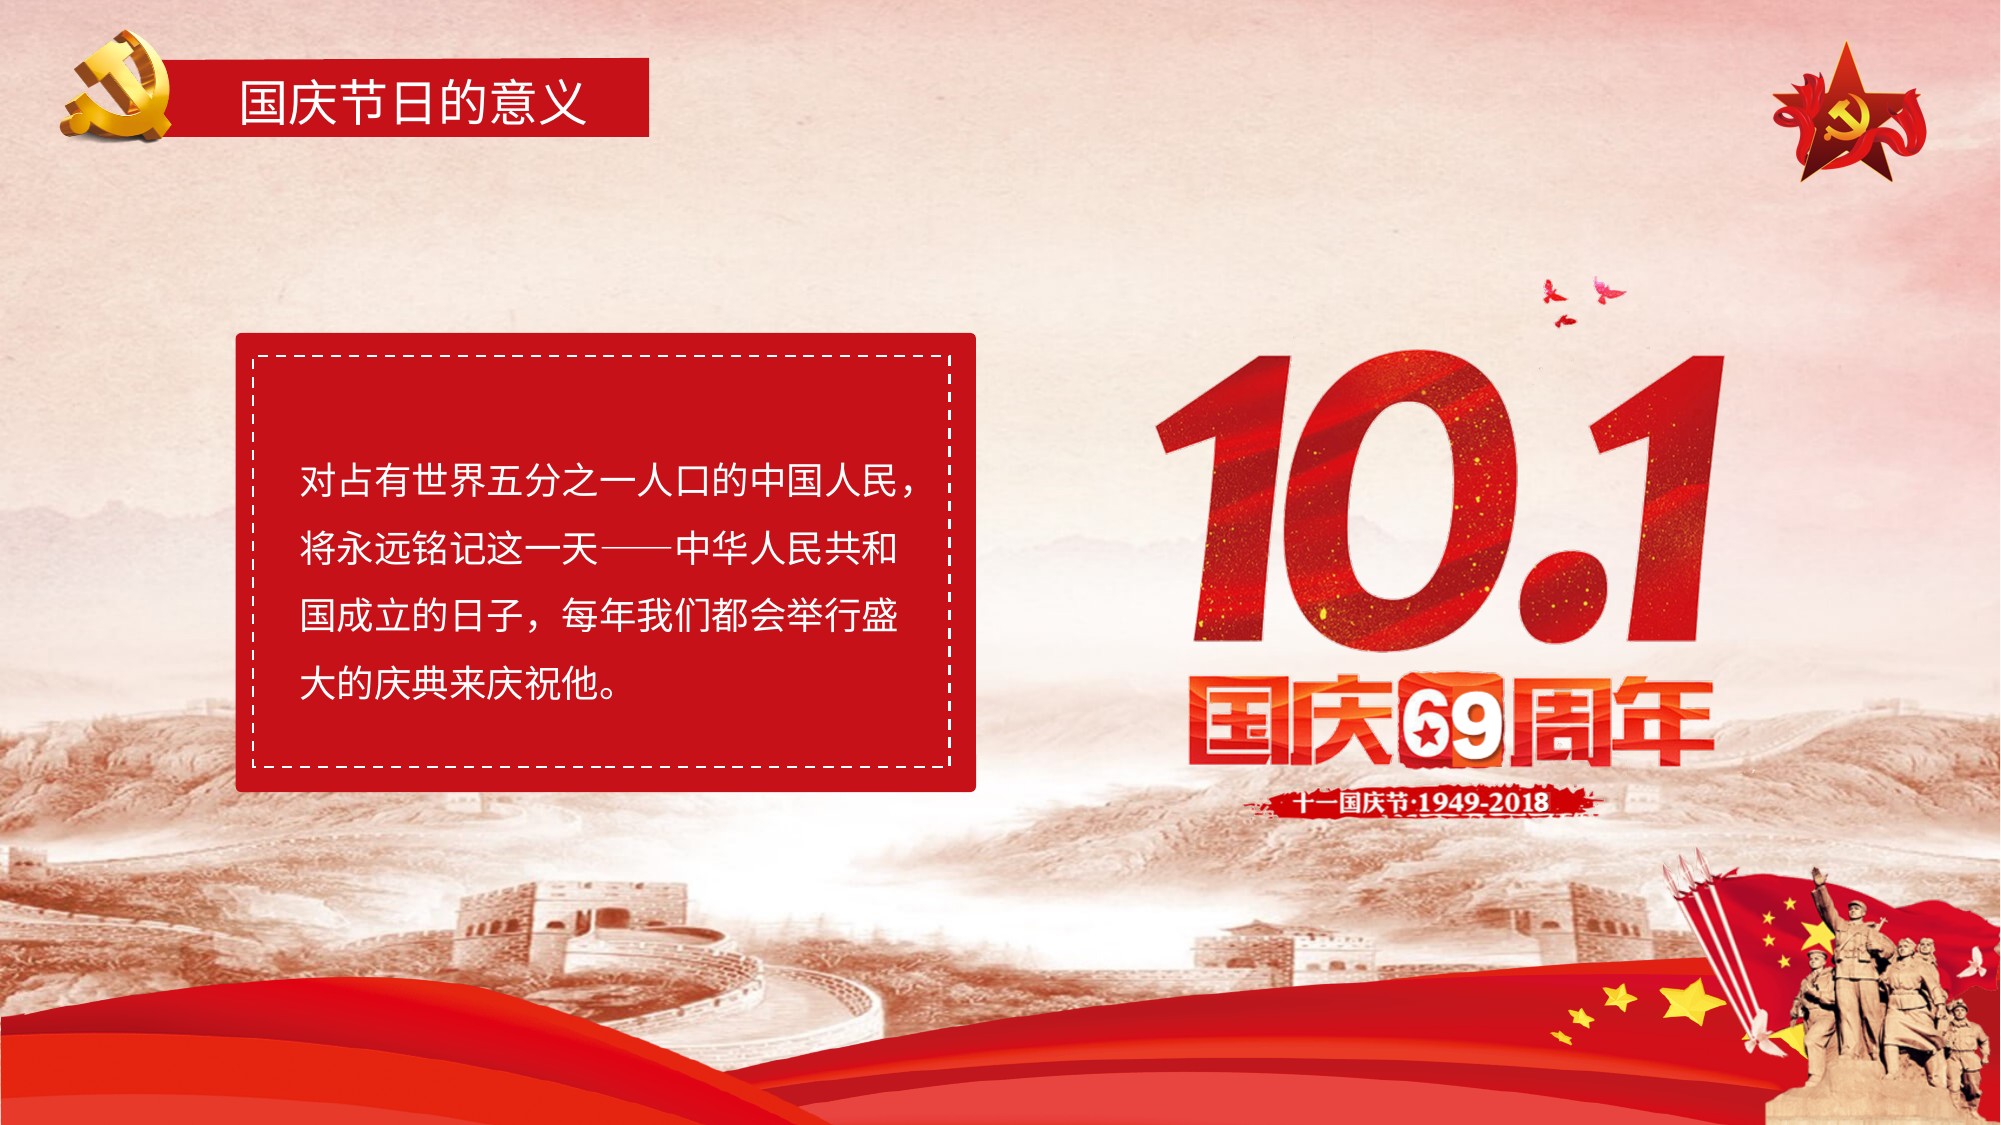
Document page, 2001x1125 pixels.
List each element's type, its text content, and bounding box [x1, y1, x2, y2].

text_box [172, 56, 651, 138]
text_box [235, 332, 976, 793]
picture [0, 0, 2001, 1125]
text_box 国庆节日的意义 [193, 54, 628, 137]
